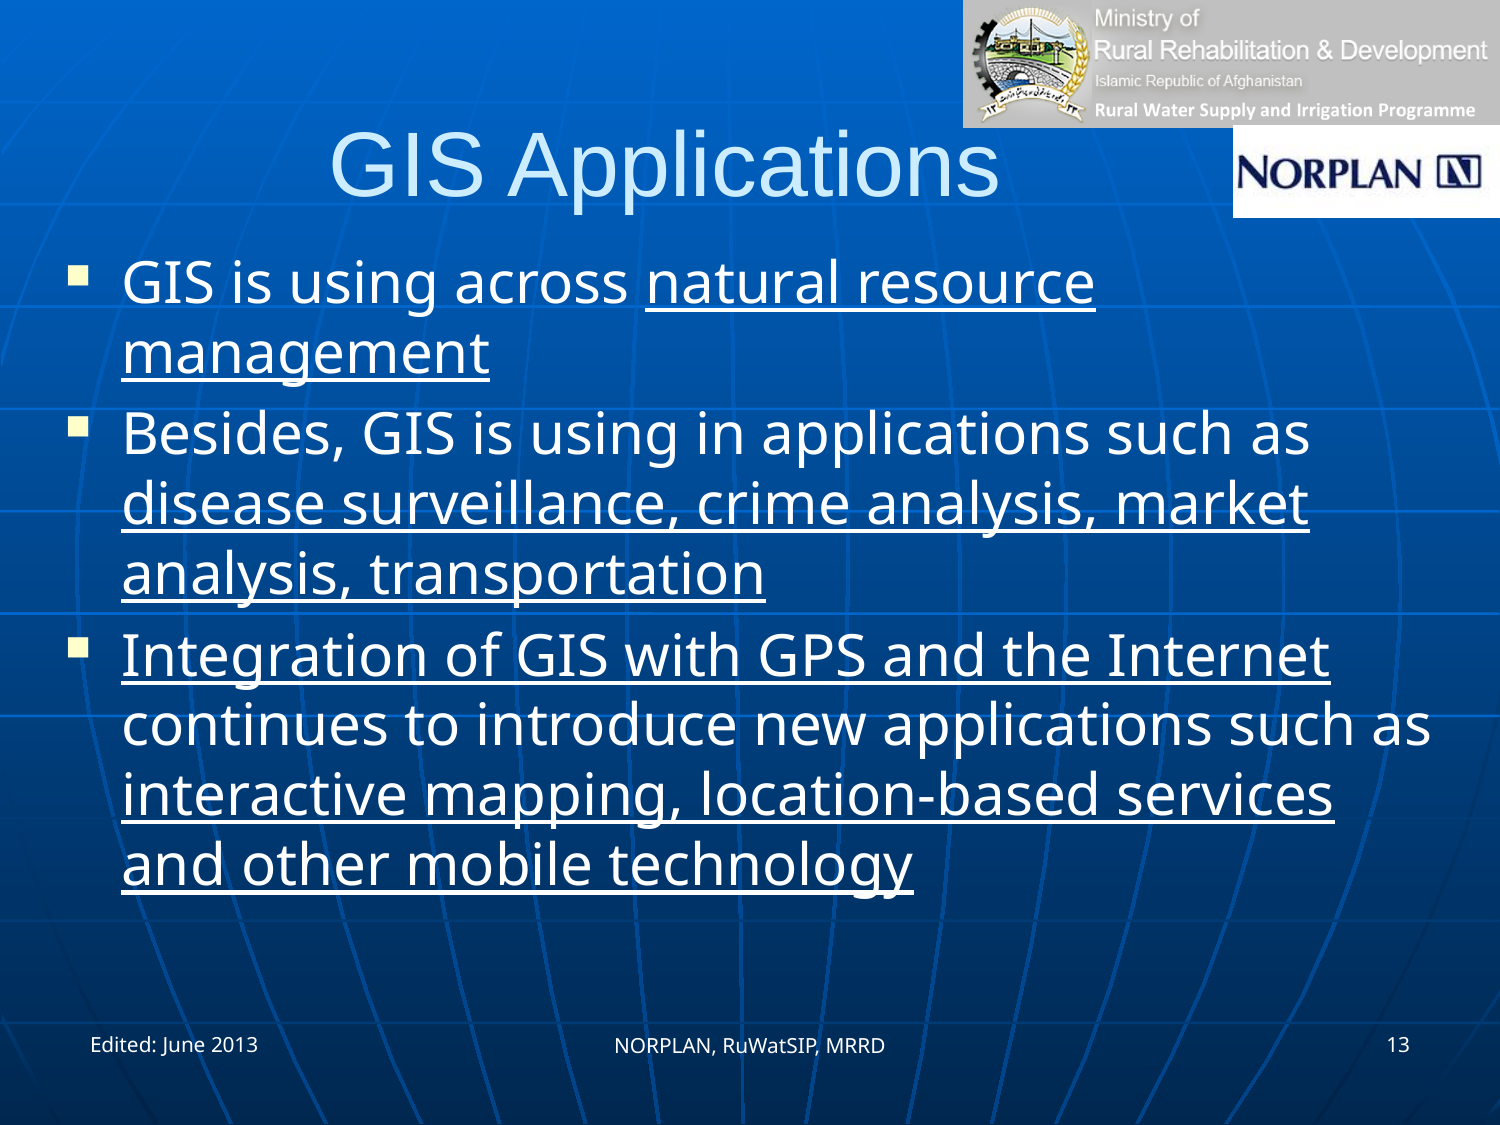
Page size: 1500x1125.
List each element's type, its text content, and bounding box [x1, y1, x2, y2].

picture [963, 0, 1500, 218]
slide_number 13 [1074, 1023, 1426, 1100]
title GIS Applications [72, 66, 1260, 237]
list GIS is using across natural resource management Besides, GIS is using in applications such as disease surveillance, crime analysis, market analysis, transportation Integration of GIS with GPS and the Internet continues to introduce new applications such as interactive mapping, location-based services and other mobile technology [49, 237, 1451, 1101]
footer NORPLAN, RuWatSIP, MRRD [512, 1024, 988, 1101]
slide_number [74, 1023, 426, 1100]
